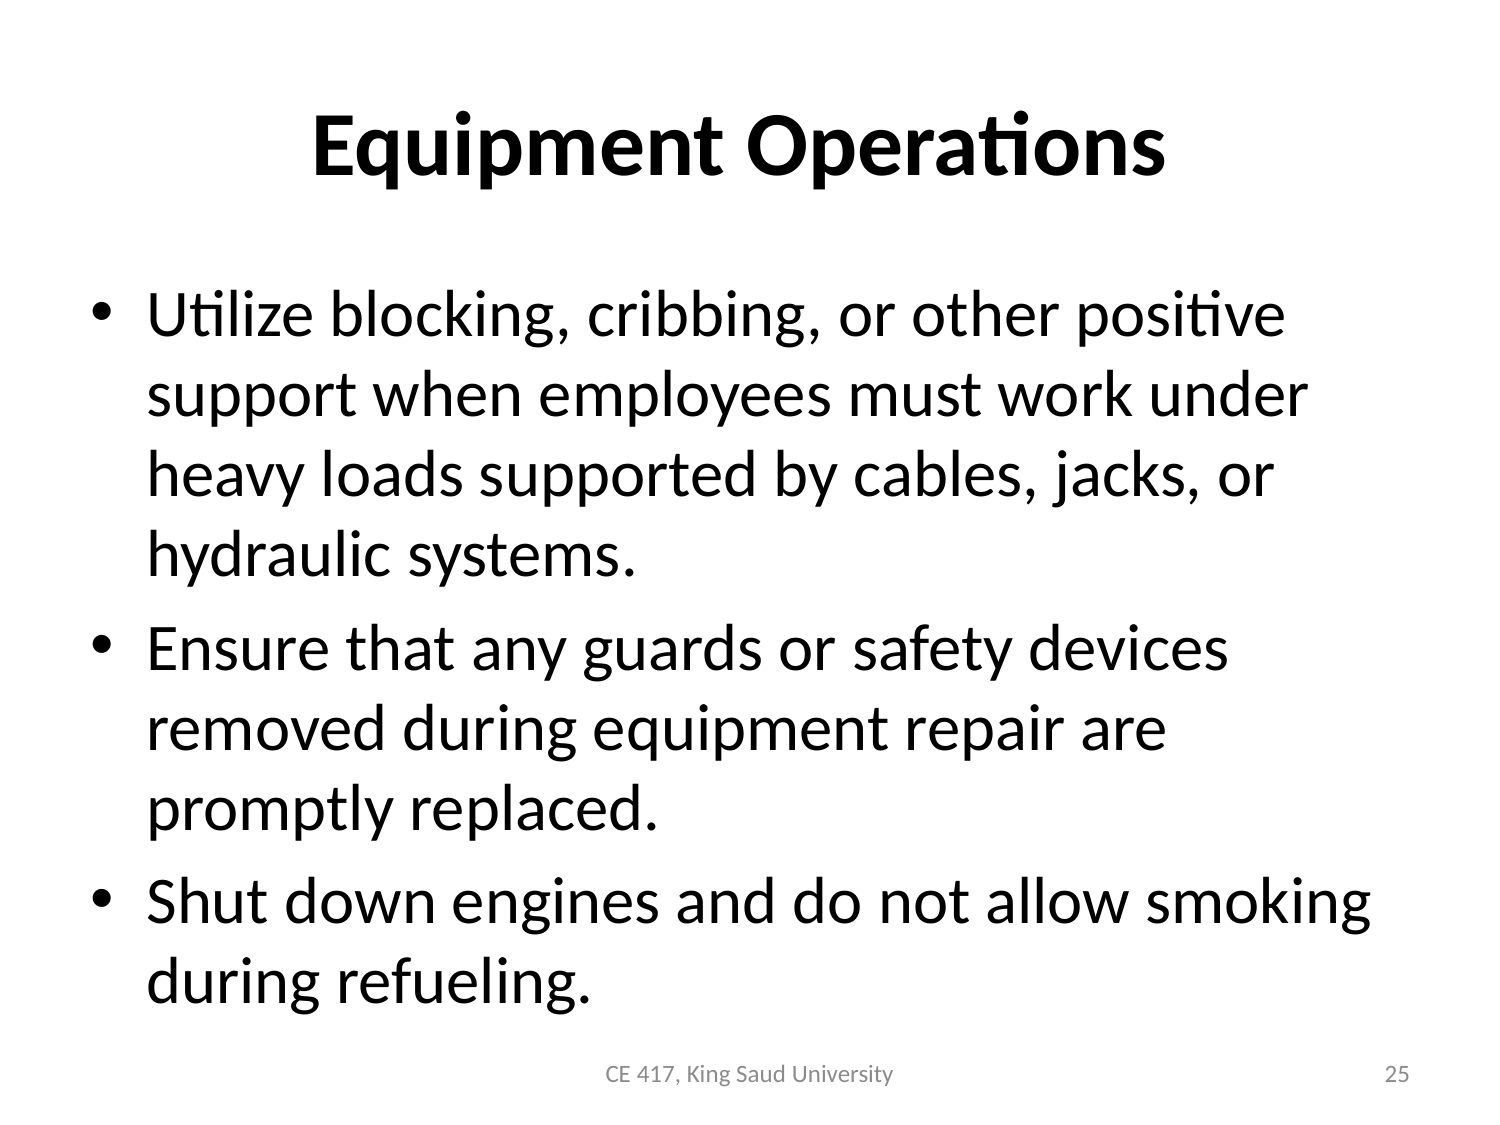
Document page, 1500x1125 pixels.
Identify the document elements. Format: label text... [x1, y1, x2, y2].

slide_number 25 [1074, 1042, 1425, 1103]
title Equipment Operations [75, 45, 1425, 233]
footer CE 417, King Saud University [512, 1042, 988, 1103]
list Utilize blocking, cribbing, or other positive support when employees must work under heavy loads supported by cables, jacks, or hydraulic systems. Ensure that any guards or safety devices removed during equipment repair are promptly replaced. Shut down engines and do not allow smoking during refueling. [75, 262, 1425, 1063]
